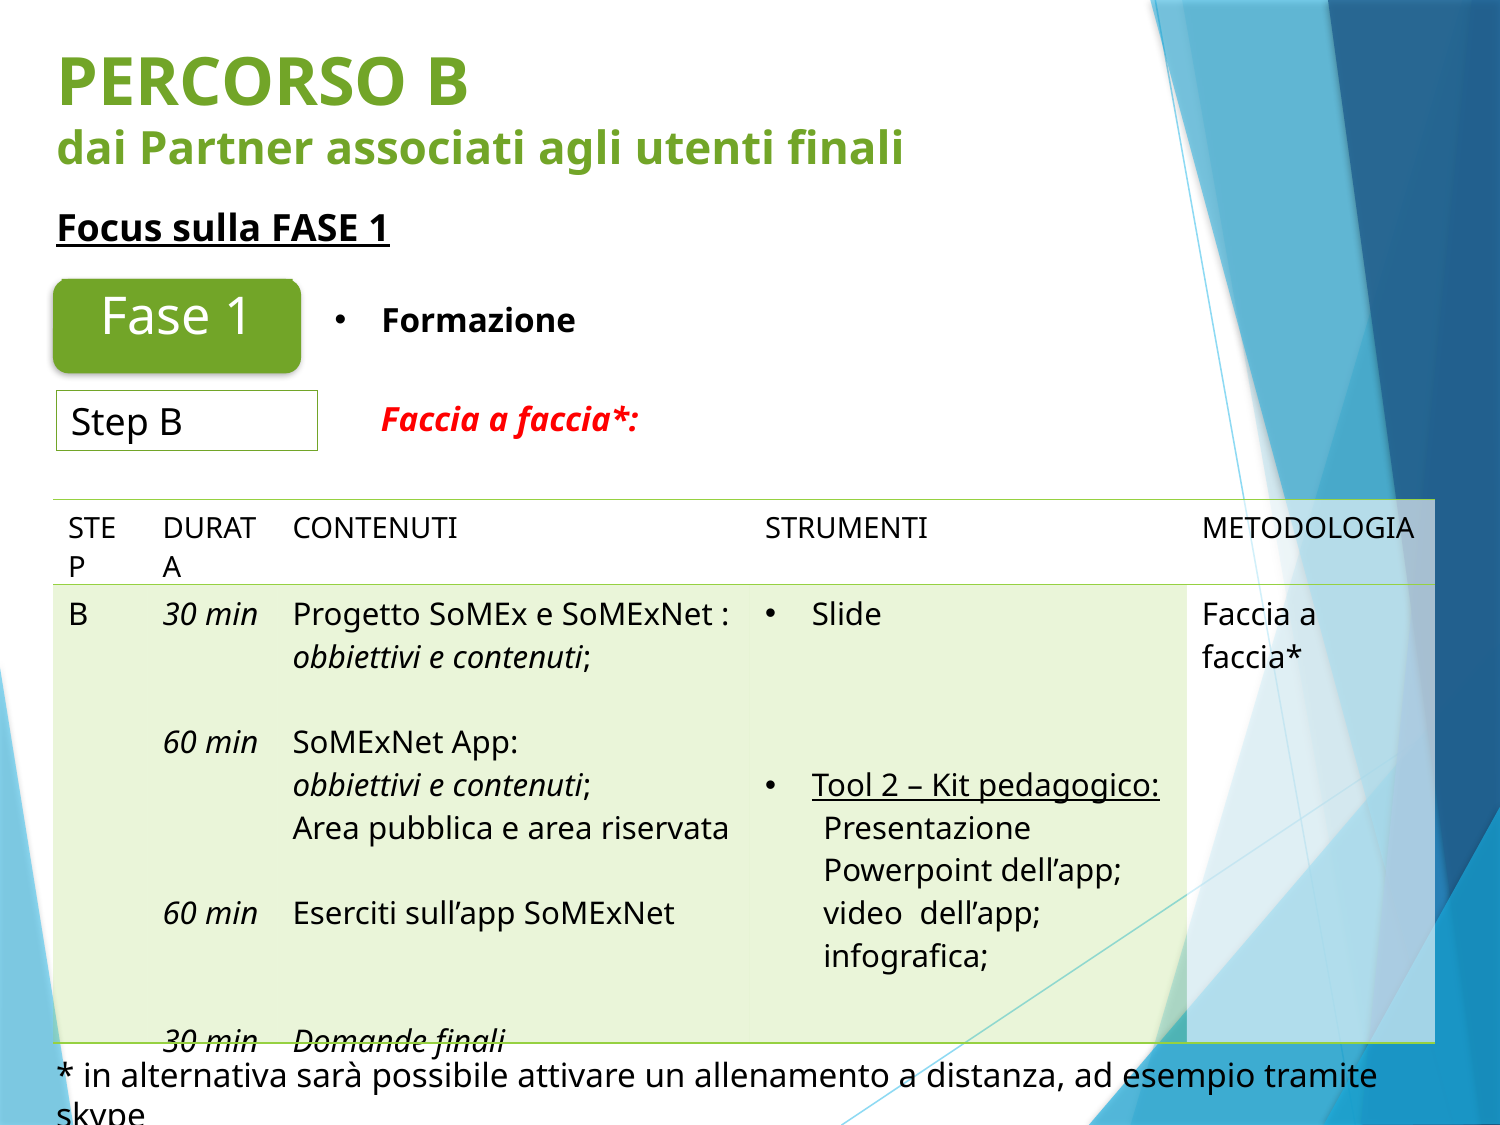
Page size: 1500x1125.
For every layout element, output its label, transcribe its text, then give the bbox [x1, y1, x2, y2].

table_header STRUMENTI [750, 500, 1187, 584]
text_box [55, 390, 1424, 452]
title PERCORSO B dai Partner associati agli utenti finali [41, 30, 1415, 114]
table_header DURATA [148, 500, 278, 584]
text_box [52, 278, 302, 374]
table_header STEP [53, 500, 148, 584]
table_cell 30 min 60 min 60 min 30 min [148, 585, 278, 1042]
table_header METODOLOGIA [1187, 500, 1435, 584]
table_cell Slide Tool 2 – Kit pedagogico: Presentazione Powerpoint dell’app; video dell’app; infografica; [750, 585, 1187, 1042]
table_cell Progetto SoMEx e SoMExNet : obbiettivi e contenuti; SoMExNet App: obbiettivi e contenuti; Area pubblica e area riservata Eserciti sull’app SoMExNet Domande finali [278, 585, 750, 1042]
text_box * in alternativa sarà possibile attivare un allenamento a distanza, ad esempio tramite skype [41, 1046, 1463, 1125]
table_cell B [53, 585, 148, 1042]
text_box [324, 254, 1500, 384]
table_cell Faccia a faccia* [1187, 585, 1435, 1042]
text_box Focus sulla FASE 1 [41, 196, 1187, 264]
table_header CONTENUTI [278, 500, 750, 584]
